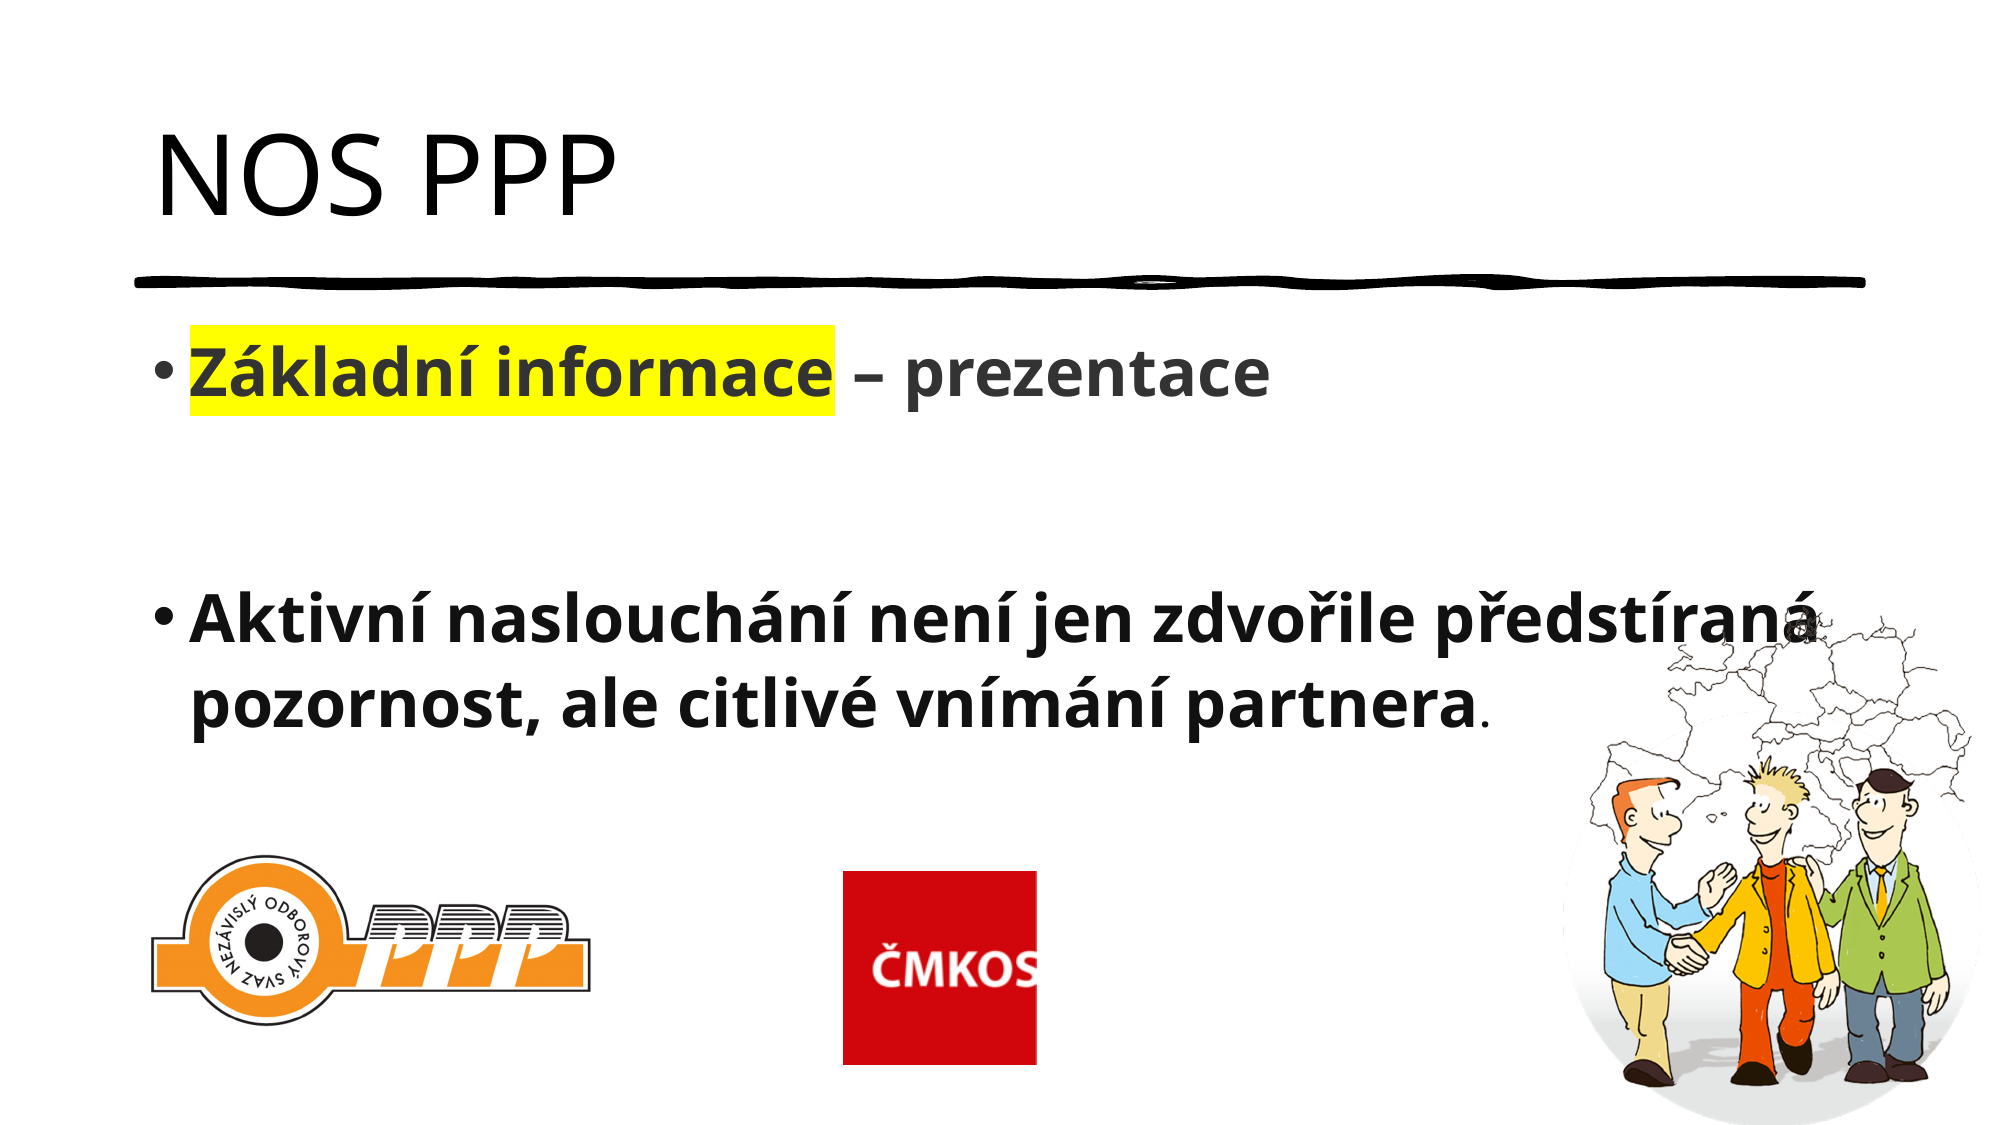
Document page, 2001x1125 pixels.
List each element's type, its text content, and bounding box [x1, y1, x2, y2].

picture [843, 871, 1037, 1066]
picture [1554, 598, 1989, 1125]
list Základní informace – prezentace Aktivní naslouchání není jen zdvořile předstíraná pozornost, ale citlivé vnímání partnera. [137, 316, 1863, 1014]
picture [54, 829, 675, 1054]
title NOS PPP [137, 62, 1863, 280]
